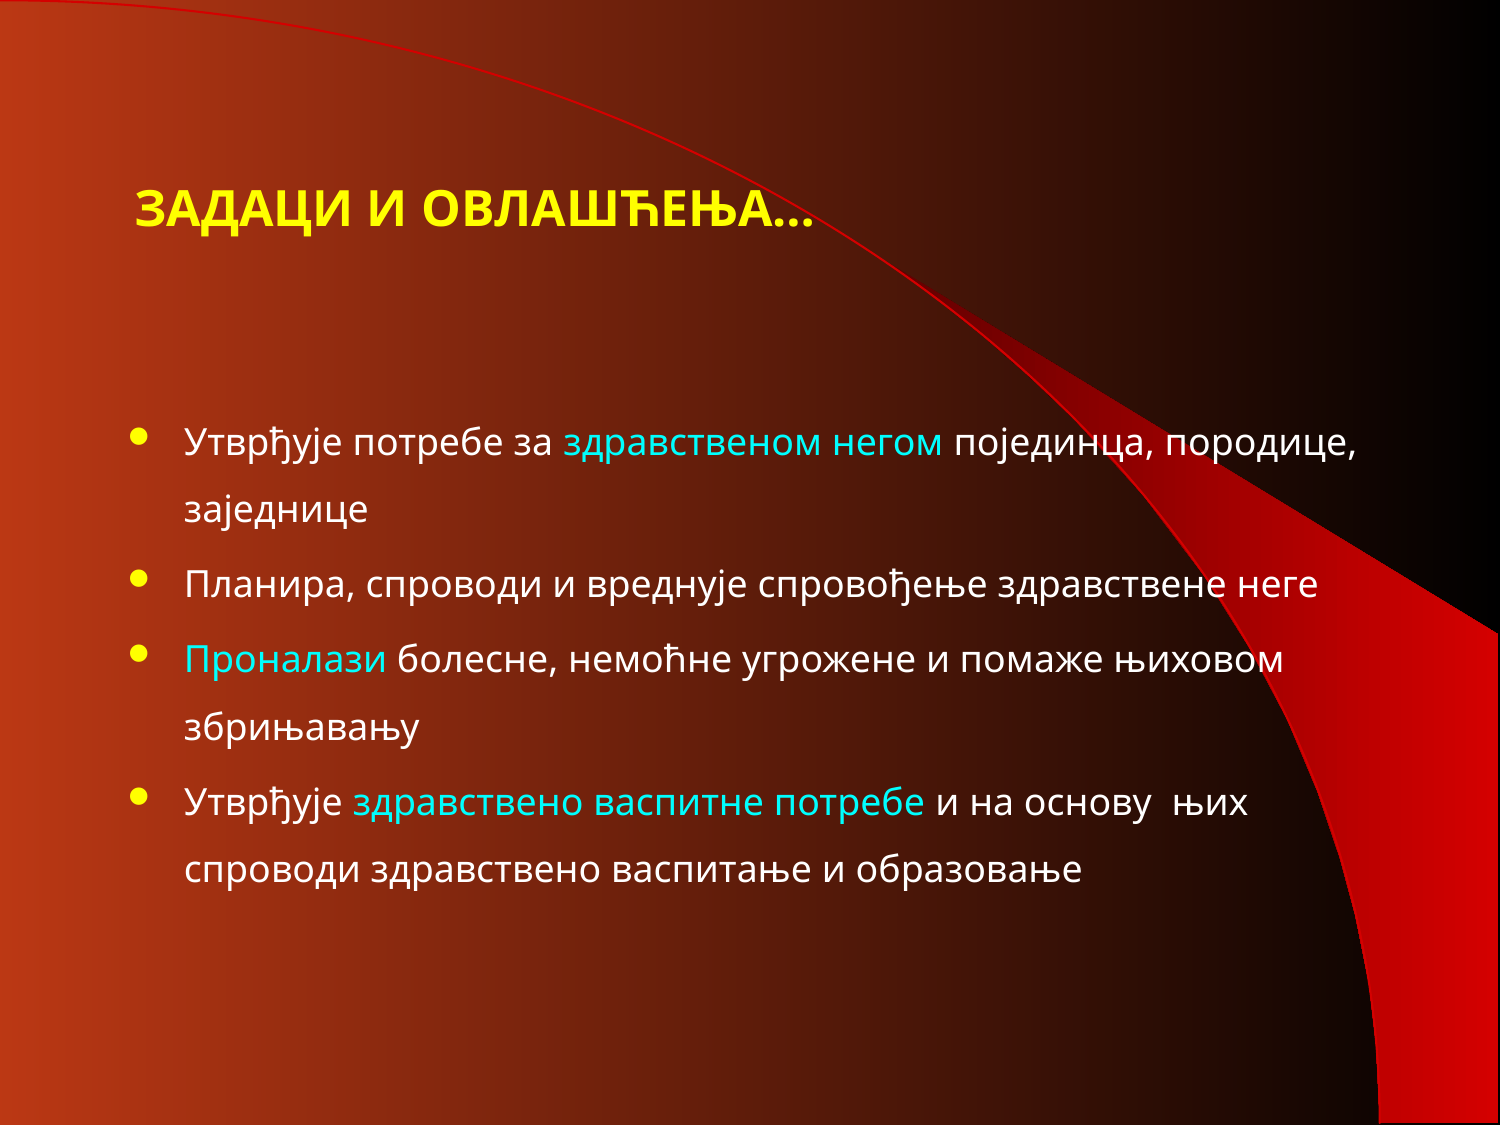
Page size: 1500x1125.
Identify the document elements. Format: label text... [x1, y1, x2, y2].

list Утврђује потребе за здравственом негом појединца, породице, заједнице Планира, спроводи и вреднује спровођење здравствене неге Проналази болесне, немоћне угрожене и помаже њиховом збрињавању Утврђује здравствено васпитне потребе и на основу њих спроводи здравствено васпитање и образовање [112, 387, 1388, 988]
title ЗАДАЦИ И ОВЛАШЋЕЊА… [112, 137, 838, 276]
